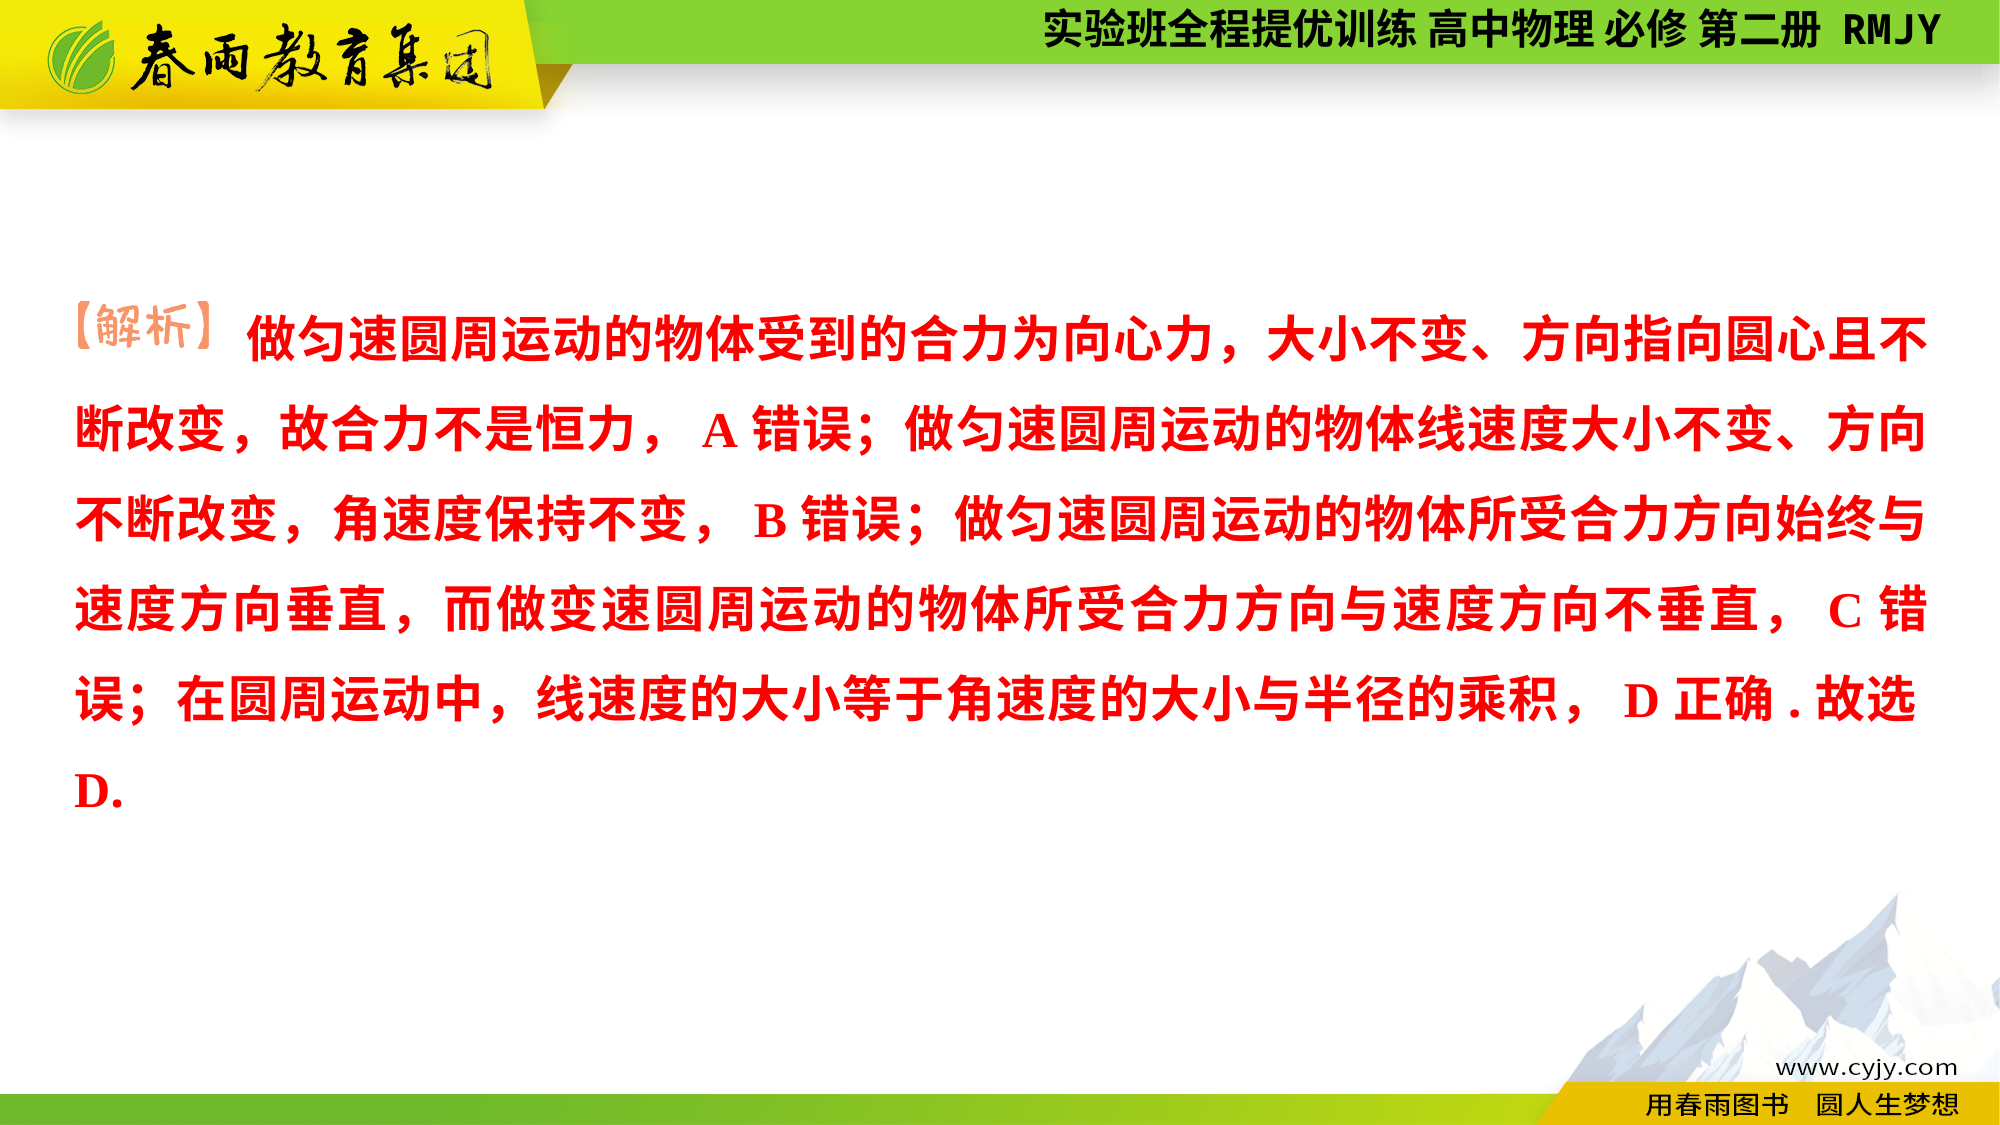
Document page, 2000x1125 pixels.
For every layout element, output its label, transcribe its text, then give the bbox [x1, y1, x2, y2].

picture [0, 0, 2000, 1125]
list 做匀速圆周运动的物体受到的合力为向心力，大小不变、方向指向圆心且不断改变，故合力不是恒力，A错误；做匀速圆周运动的物体线速度大小不变、方向不断改变，角速度保持不变，B错误；做匀速圆周运动的物体所受合力方向始终与速度方向垂直，而做变速圆周运动的物体所受合力方向与速度方向不垂直，C错误；在圆周运动中，线速度的大小等于角速度的大小与半径的乘积，D正确.故选D. [59, 270, 1944, 740]
